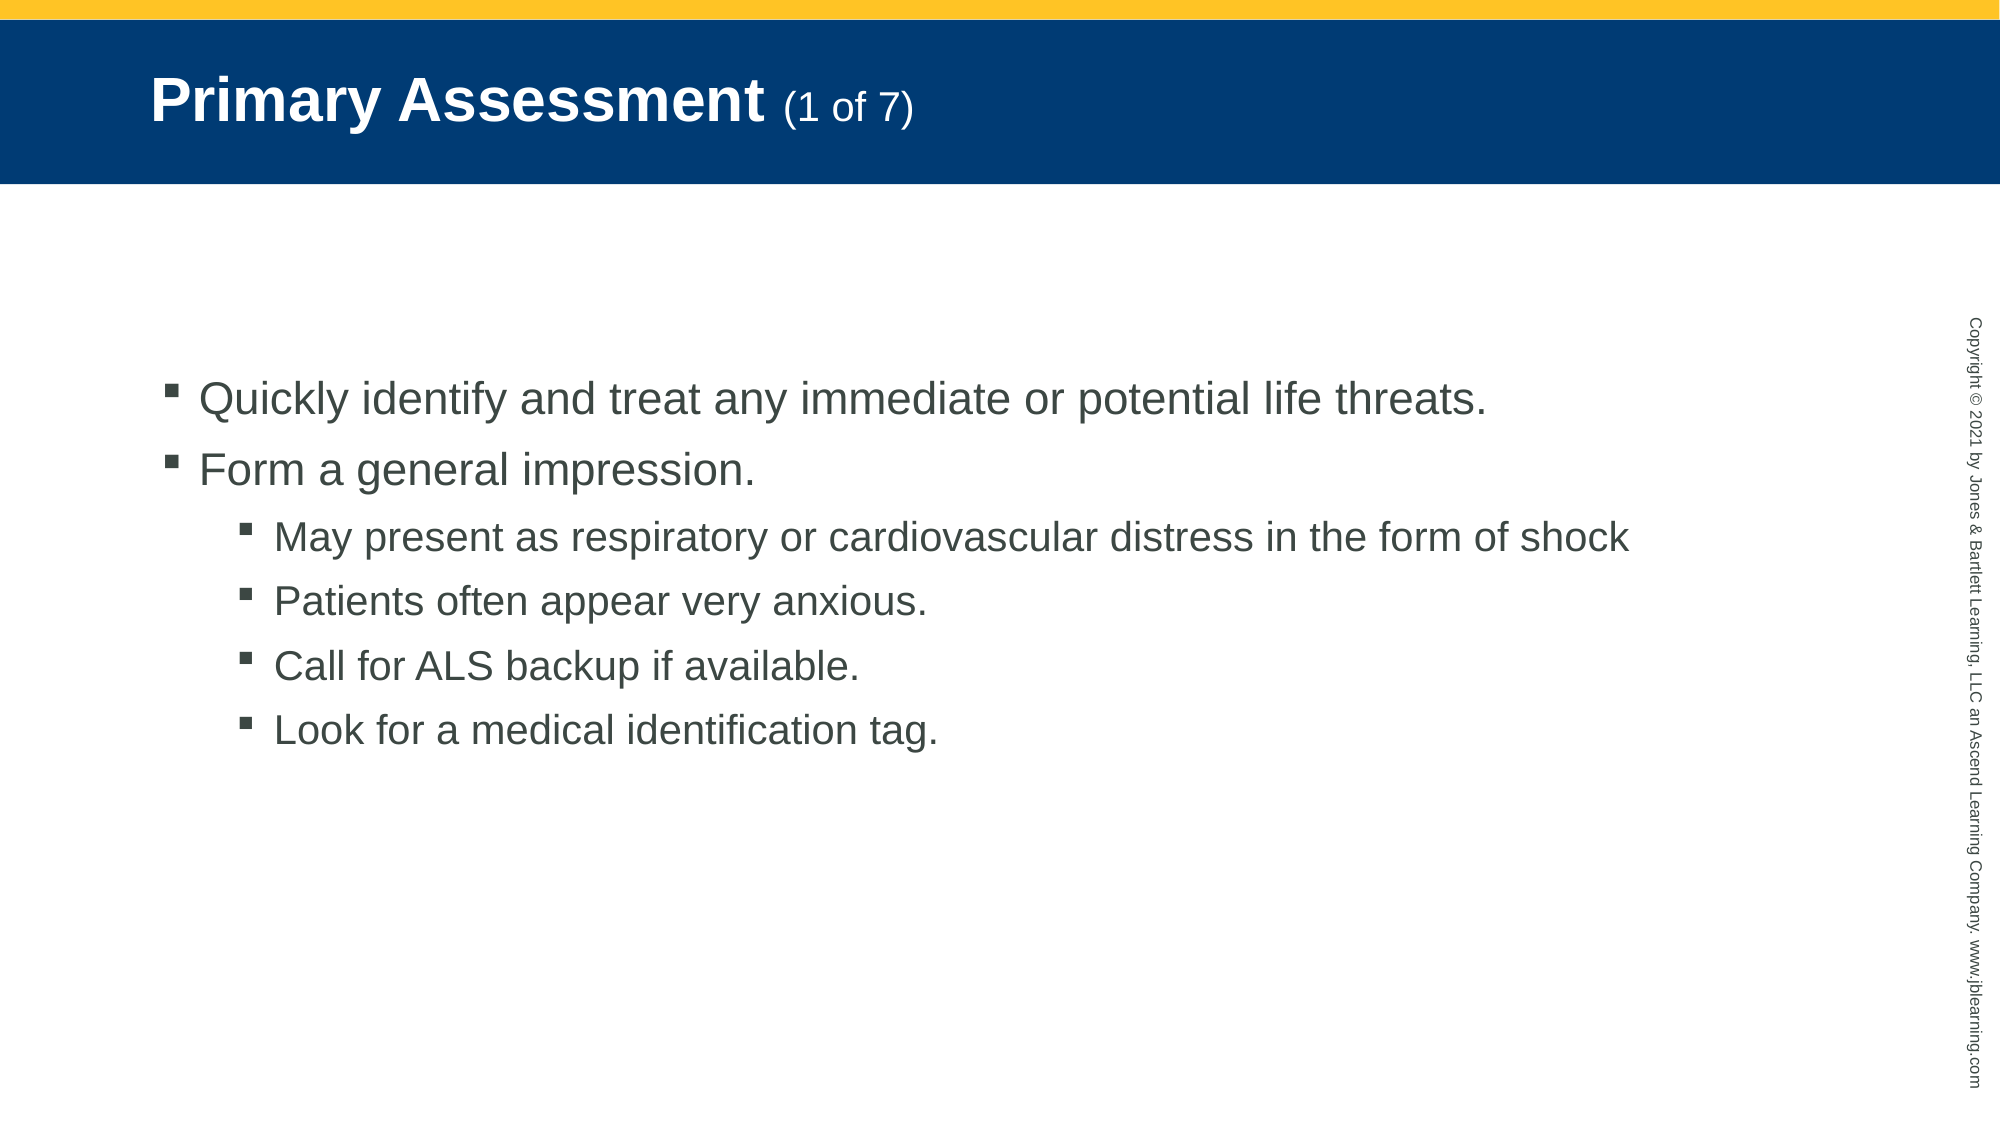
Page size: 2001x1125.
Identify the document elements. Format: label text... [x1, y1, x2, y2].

title Primary Assessment (1 of 7) [0, 19, 2000, 185]
list Quickly identify and treat any immediate or potential life threats. Form a general impression. May present as respiratory or cardiovascular distress in the form of shock Patients often appear very anxious. Call for ALS backup if available. Look for a medical identification tag. [146, 361, 1859, 1016]
